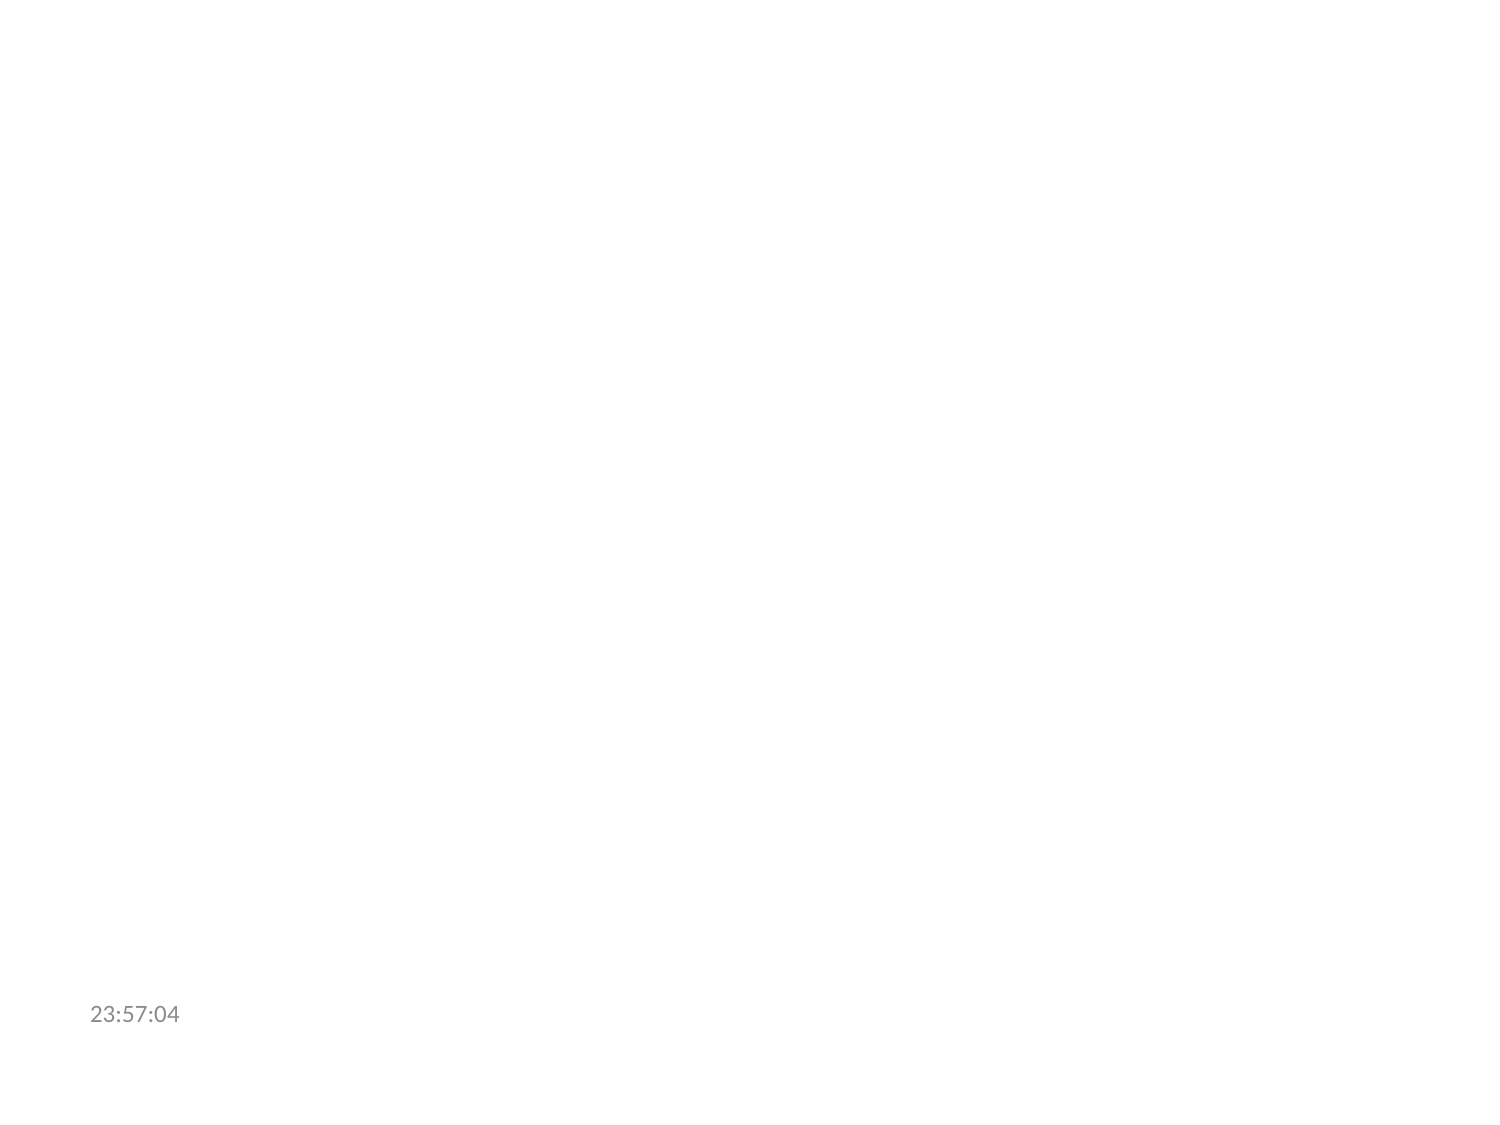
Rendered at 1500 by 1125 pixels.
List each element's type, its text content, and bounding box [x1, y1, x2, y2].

text_box 15:35:09 [75, 982, 425, 1043]
